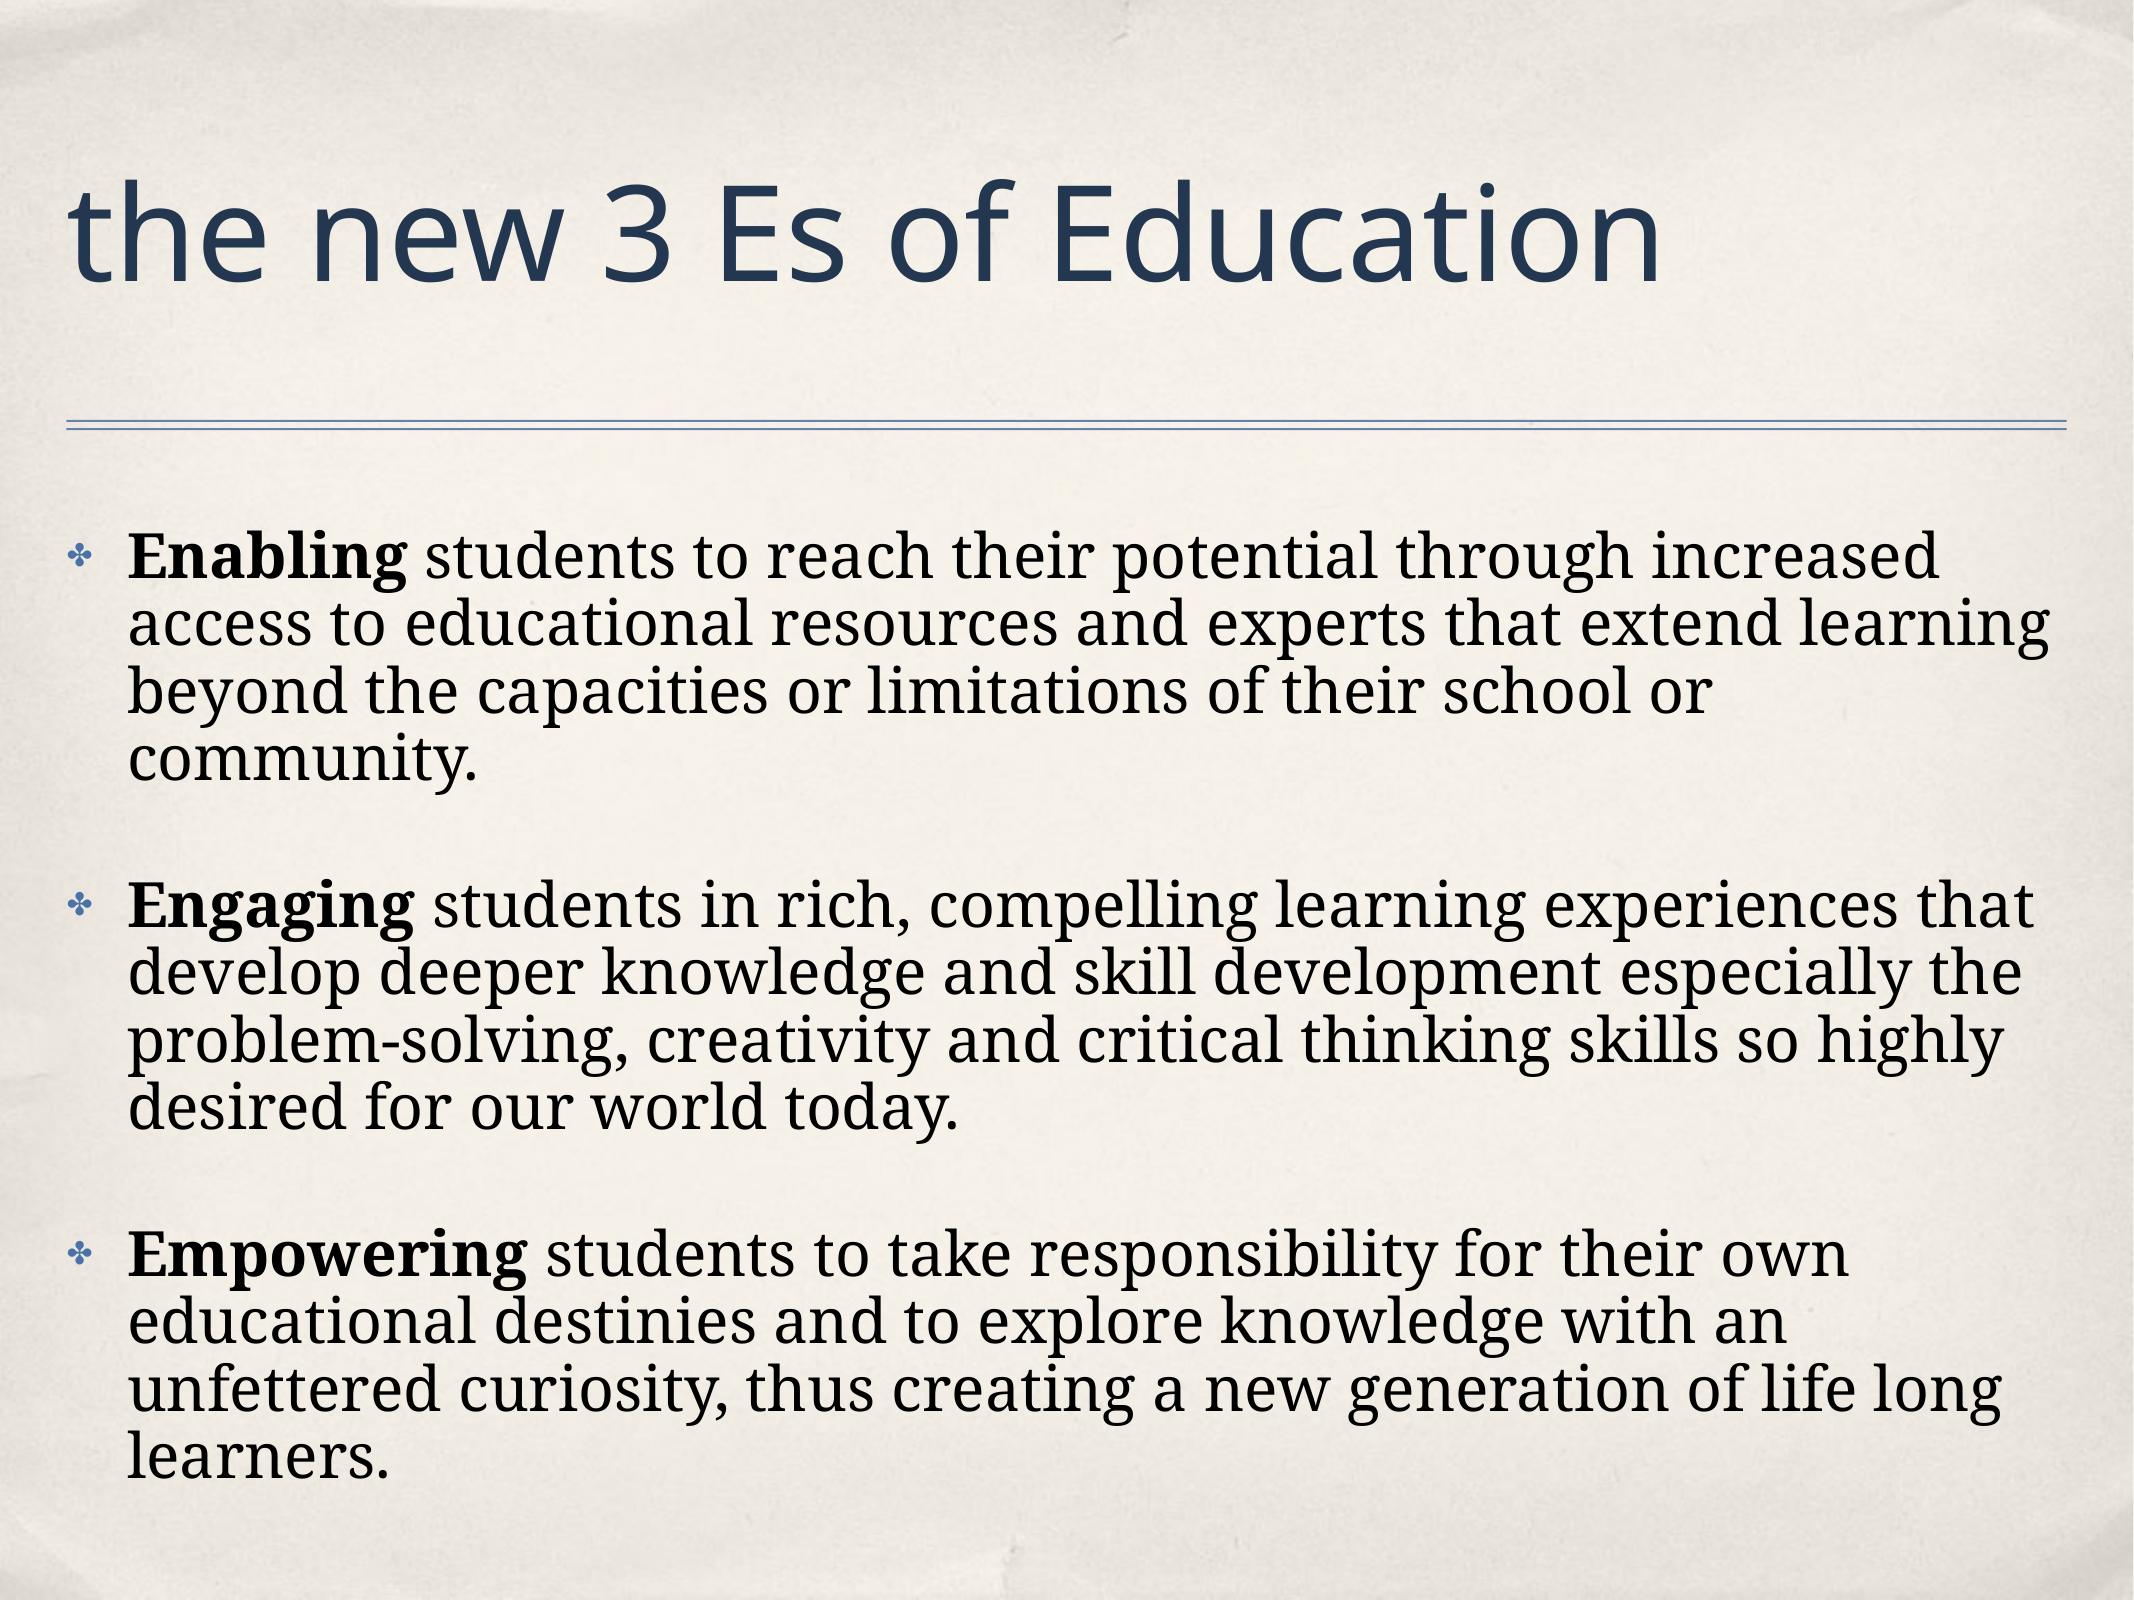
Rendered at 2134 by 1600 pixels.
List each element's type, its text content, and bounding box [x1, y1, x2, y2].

picture [0, 0, 2134, 1600]
title the new 3 Es of Education [57, 70, 2076, 407]
list Enabling students to reach their potential through increased access to educational resources and experts that extend learning beyond the capacities or limitations of their school or community. Engaging students in rich, compelling learning experiences that develop deeper knowledge and skill development especially the problem-solving, creativity and critical thinking skills so highly desired for our world today. Empowering students to take responsibility for their own educational destinies and to explore knowledge with an unfettered curiosity, thus creating a new generation of life long learners. [57, 489, 2076, 1528]
